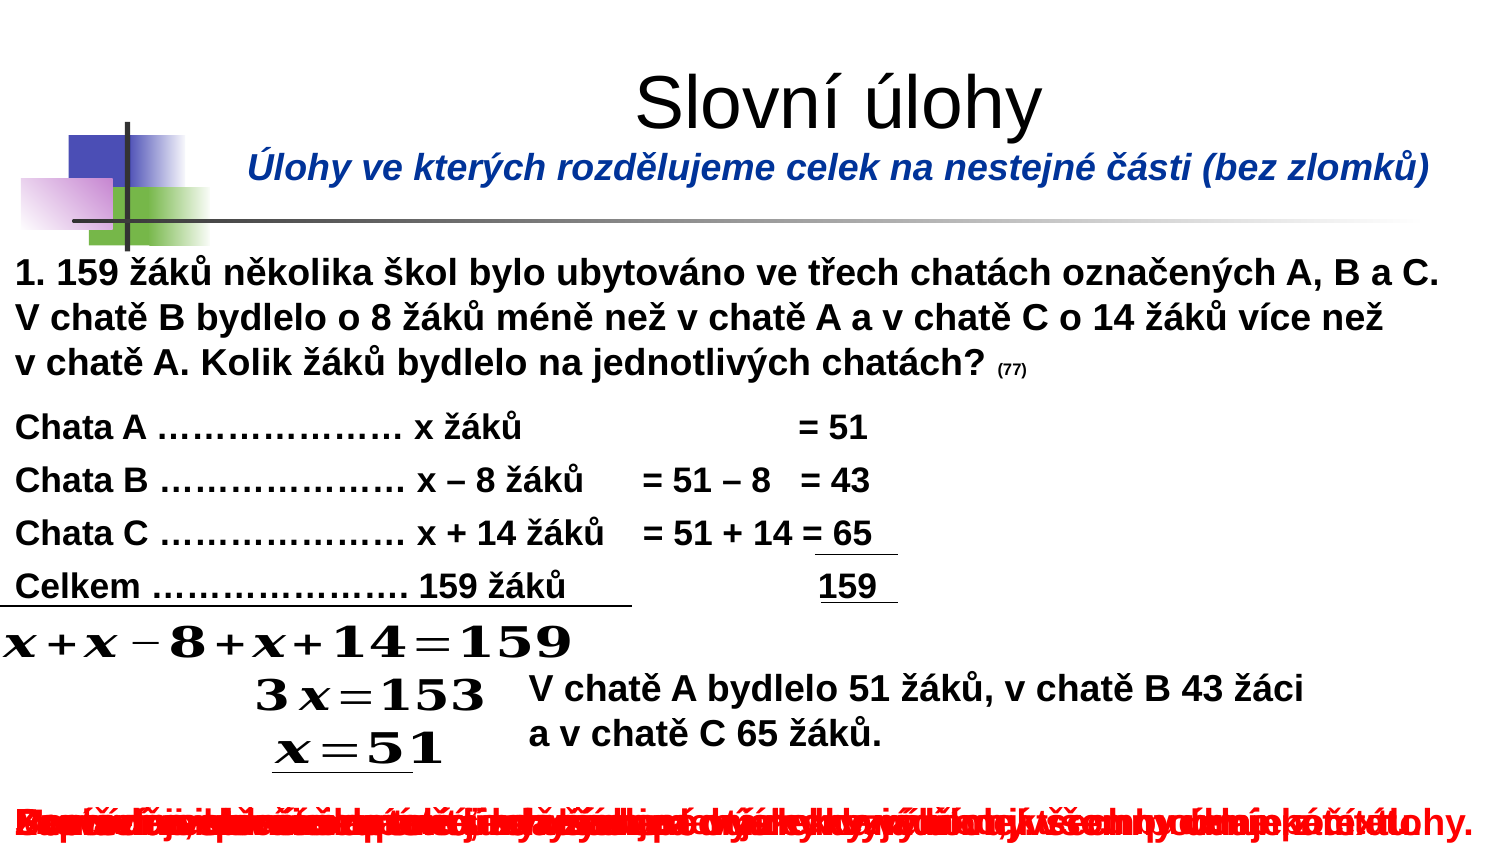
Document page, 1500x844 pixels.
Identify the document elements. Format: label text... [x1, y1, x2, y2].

text_box Celkem …………………. 159 žáků [0, 560, 632, 605]
text_box 159 [803, 560, 988, 609]
text_box Zapíšeme slovní odpověď na všechna otázky dané úlohy. [0, 797, 1500, 844]
text_box Chata A ………………… x žáků [0, 401, 573, 449]
text_box = 51 [627, 401, 1201, 449]
text_box Slovní úlohy Úlohy ve kterých rozdělujeme celek na nestejné části (bez zlomků) [177, 43, 1500, 198]
text_box Chata B ………………… x – 8 žáků [0, 454, 627, 502]
text_box Chata C ………………… x + 14 žáků [0, 507, 628, 556]
text_box V chatě A bydlelo 51 žáků, v chatě B 43 žáci a v chatě C 65 žáků. [513, 667, 1436, 750]
text_box = 51 – 8 = 43 [627, 454, 1201, 502]
text_box = 51 + 14 = 65 [628, 507, 1201, 556]
text_box 1. 159 žáků několika škol bylo ubytováno ve třech chatách označených A, B a C. V chatě B bydlelo o 8 žáků méně než v chatě A a v chatě C o 14 žáků více než v chatě A. Kolik žáků bydlelo na jednotlivých chatách? (77) [0, 244, 1500, 387]
